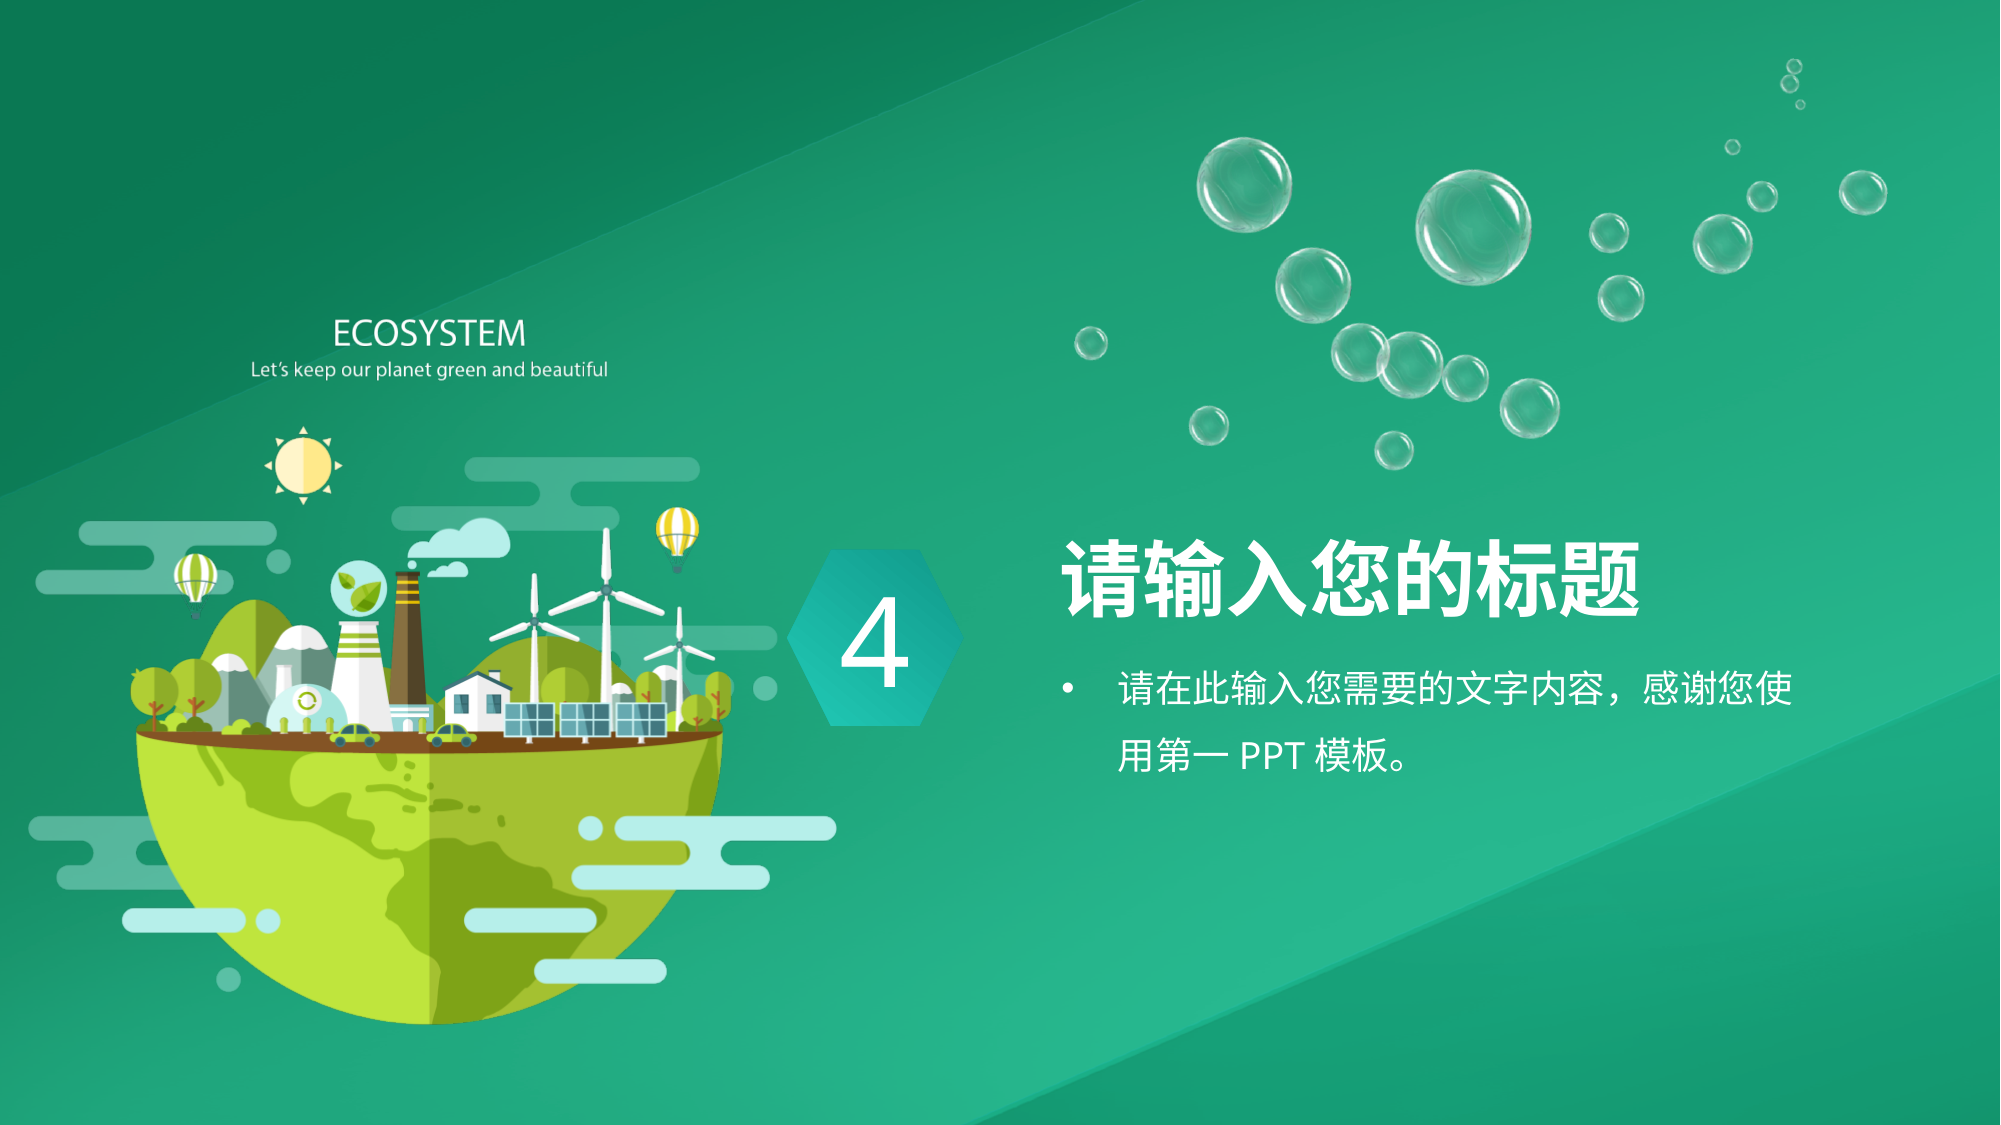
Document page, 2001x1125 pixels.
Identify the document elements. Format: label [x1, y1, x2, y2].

picture [0, 0, 2000, 1125]
text_box [868, 519, 1826, 805]
